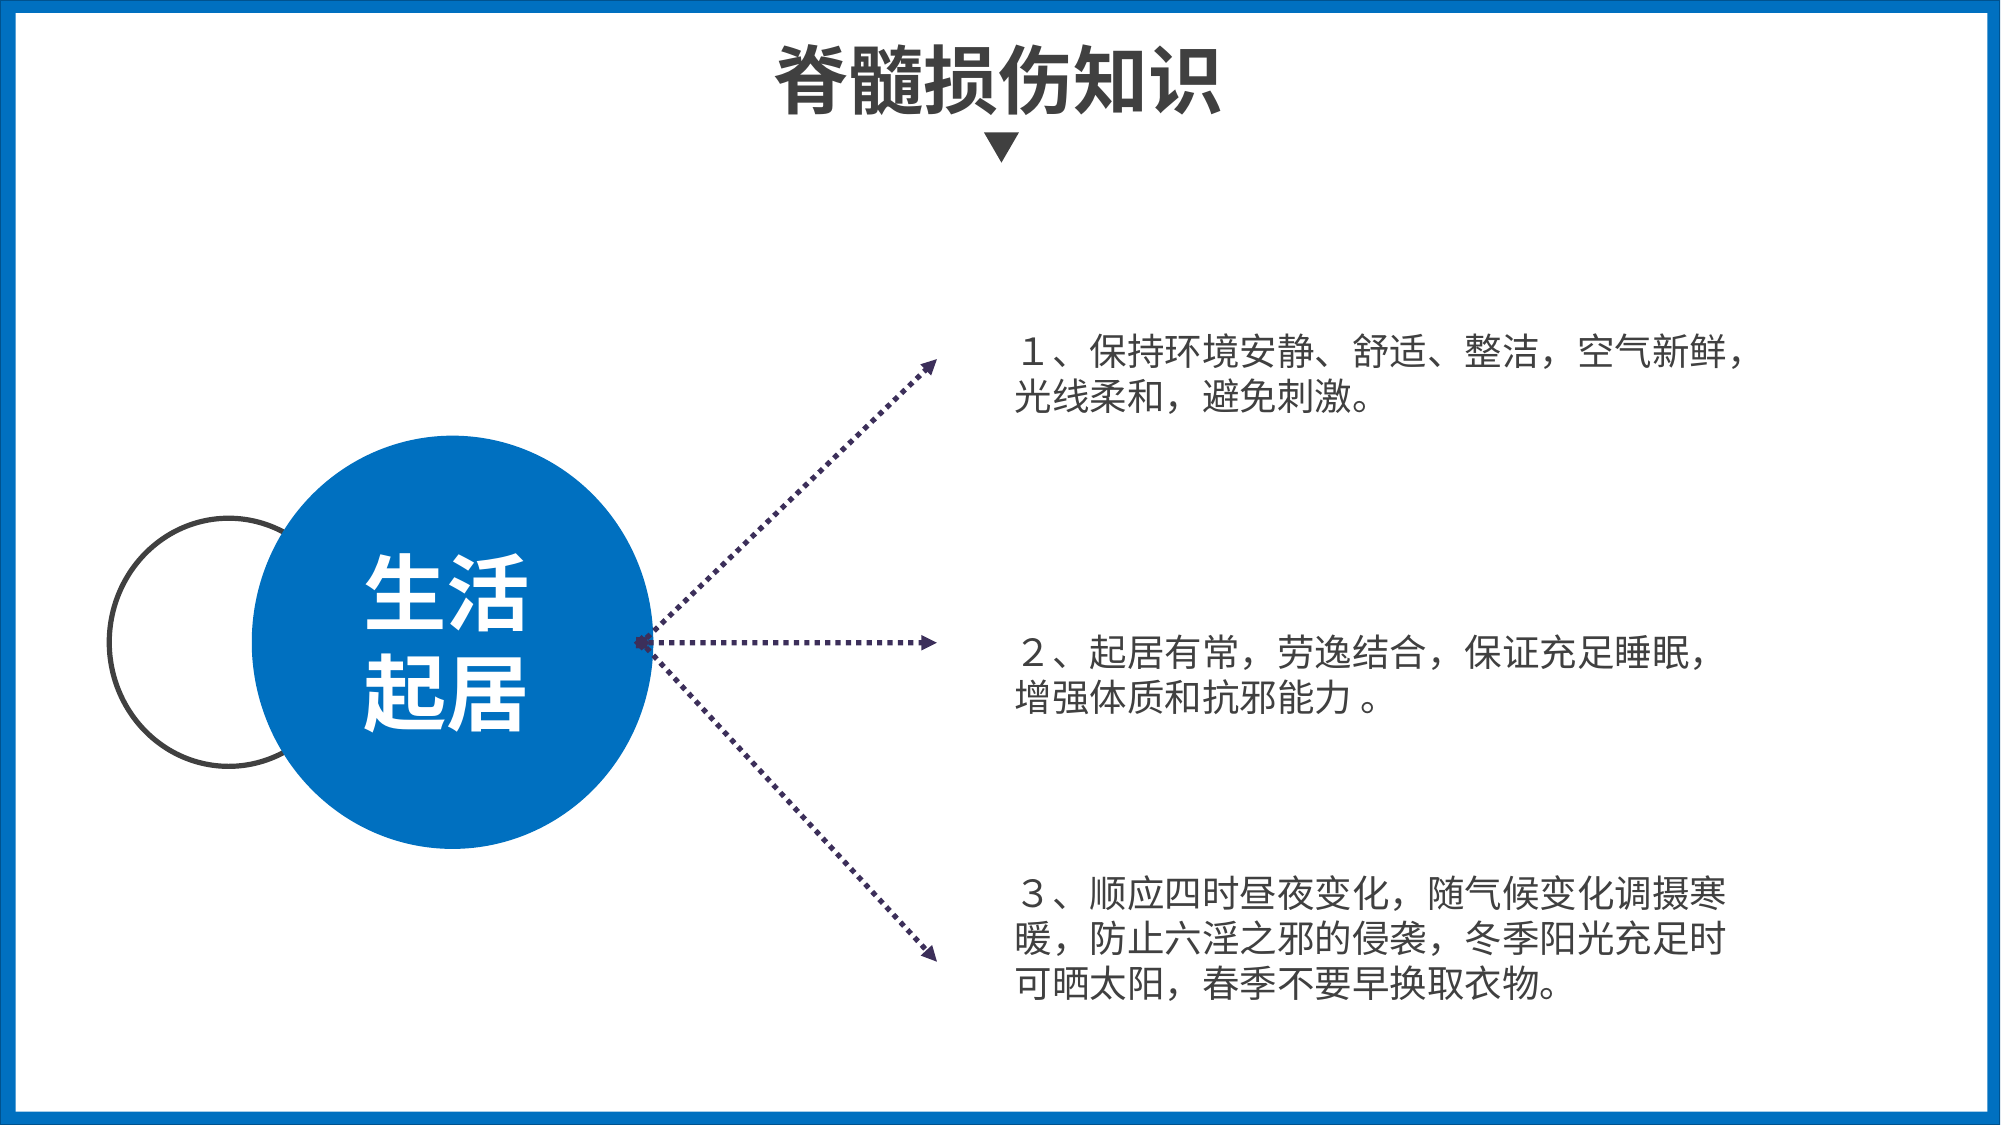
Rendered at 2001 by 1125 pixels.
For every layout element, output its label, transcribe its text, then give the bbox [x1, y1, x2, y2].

text_box ２、起居有常，劳逸结合，保证充足睡眠，增强体质和抗邪能力 。 [999, 621, 1768, 727]
text_box [635, 636, 649, 649]
text_box [836, 359, 937, 457]
text_box ３、顺应四时昼夜变化，随气候变化调摄寒暖，防止六淫之邪的侵袭，冬季阳光充足时可晒太阳，春季不要早换取衣物。 [999, 862, 1768, 1013]
text_box [251, 435, 654, 849]
text_box [960, 264, 1803, 478]
text_box [109, 518, 283, 767]
text_box 生活起居 [327, 534, 567, 749]
text_box [764, 775, 937, 962]
text_box １、保持环境安静、舒适、整洁，空气新鲜，光线柔和，避免刺激。 [999, 320, 1768, 426]
text_box [923, 636, 937, 649]
text_box [960, 855, 1803, 1069]
text_box [960, 500, 1803, 714]
